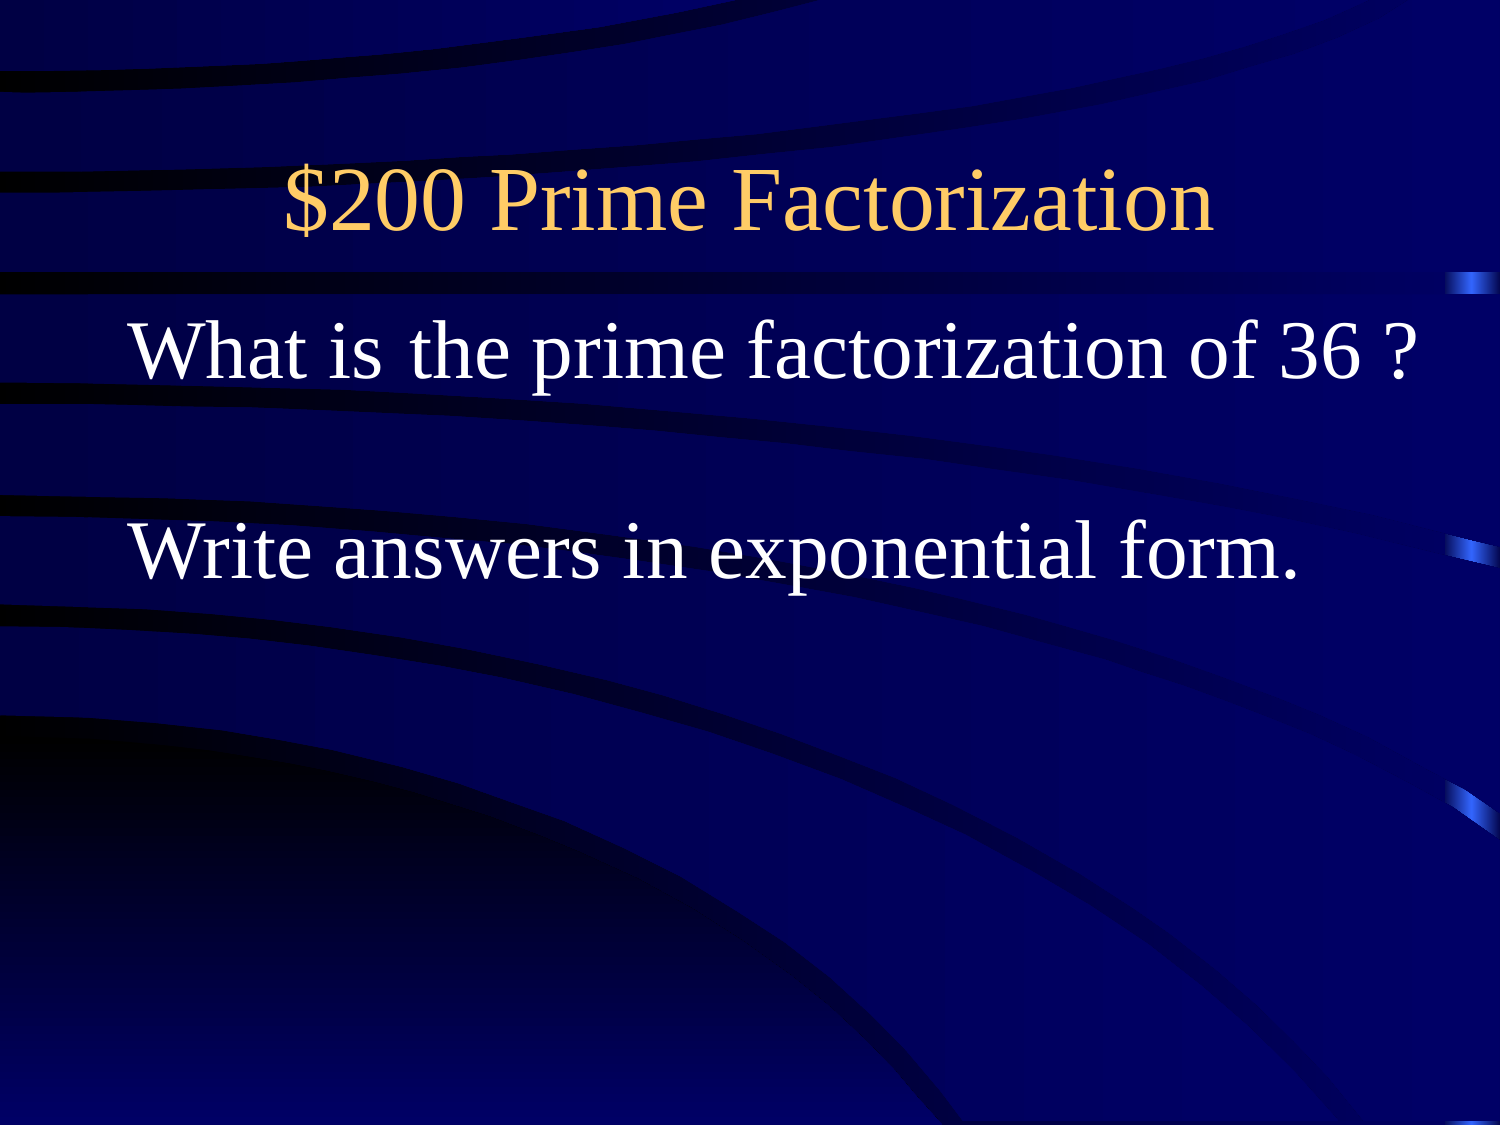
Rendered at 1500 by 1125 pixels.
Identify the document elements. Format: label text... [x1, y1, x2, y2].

text_box What is the prime factorization of 36 ? Write answers in exponential form. [112, 287, 1437, 703]
title $200 Prime Factorization [112, 99, 1388, 287]
